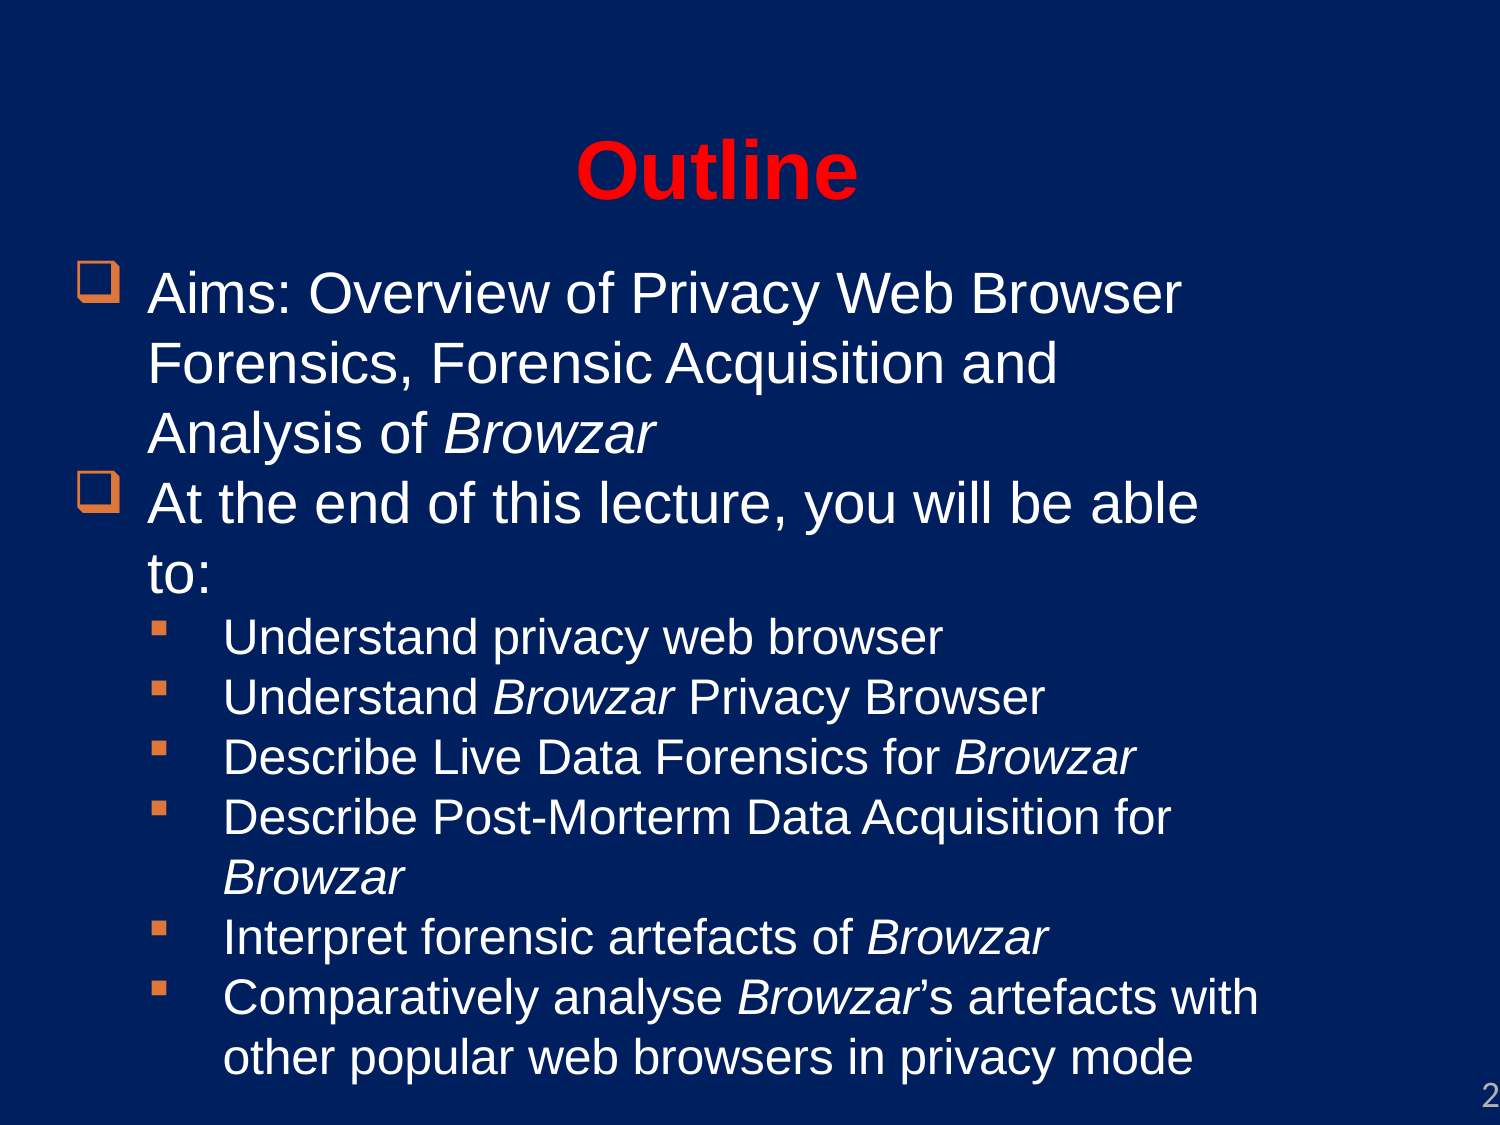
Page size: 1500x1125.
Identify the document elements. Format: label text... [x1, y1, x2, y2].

slide_number 2 [1437, 1069, 1500, 1125]
text_box Outline [70, 116, 1363, 217]
text_box Aims: Overview of Privacy Web Browser Forensics, Forensic Acquisition and Analysis of Browzar At the end of this lecture, you will be able to: Understand privacy web browser Understand Browzar Privacy Browser Describe Live Data Forensics for Browzar Describe Post-Morterm Data Acquisition for Browzar Interpret forensic artefacts of Browzar Comparatively analyse Browzar’s artefacts with other popular web browsers in privacy mode [70, 255, 1421, 1085]
